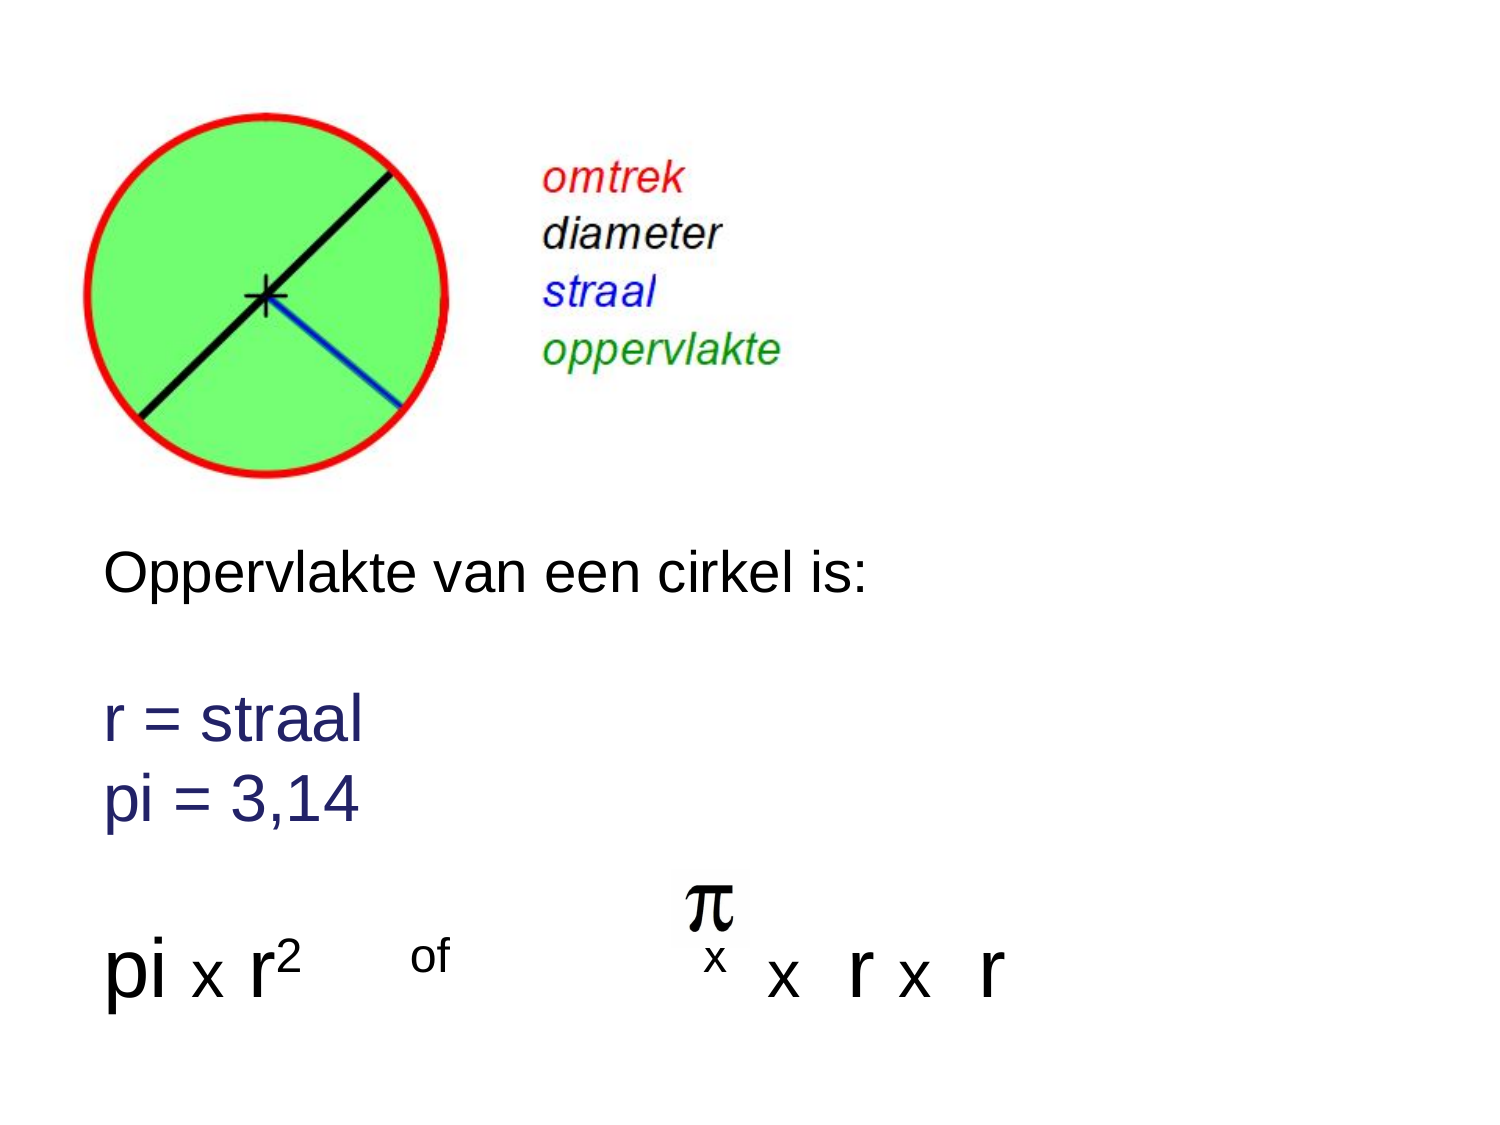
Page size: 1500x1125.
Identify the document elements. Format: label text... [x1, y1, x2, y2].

text_box Oppervlakte van een cirkel is: r = straal pi = 3,14 pi x r2 of x x r x r [88, 527, 1291, 1022]
picture [40, 66, 889, 509]
picture [670, 869, 751, 948]
